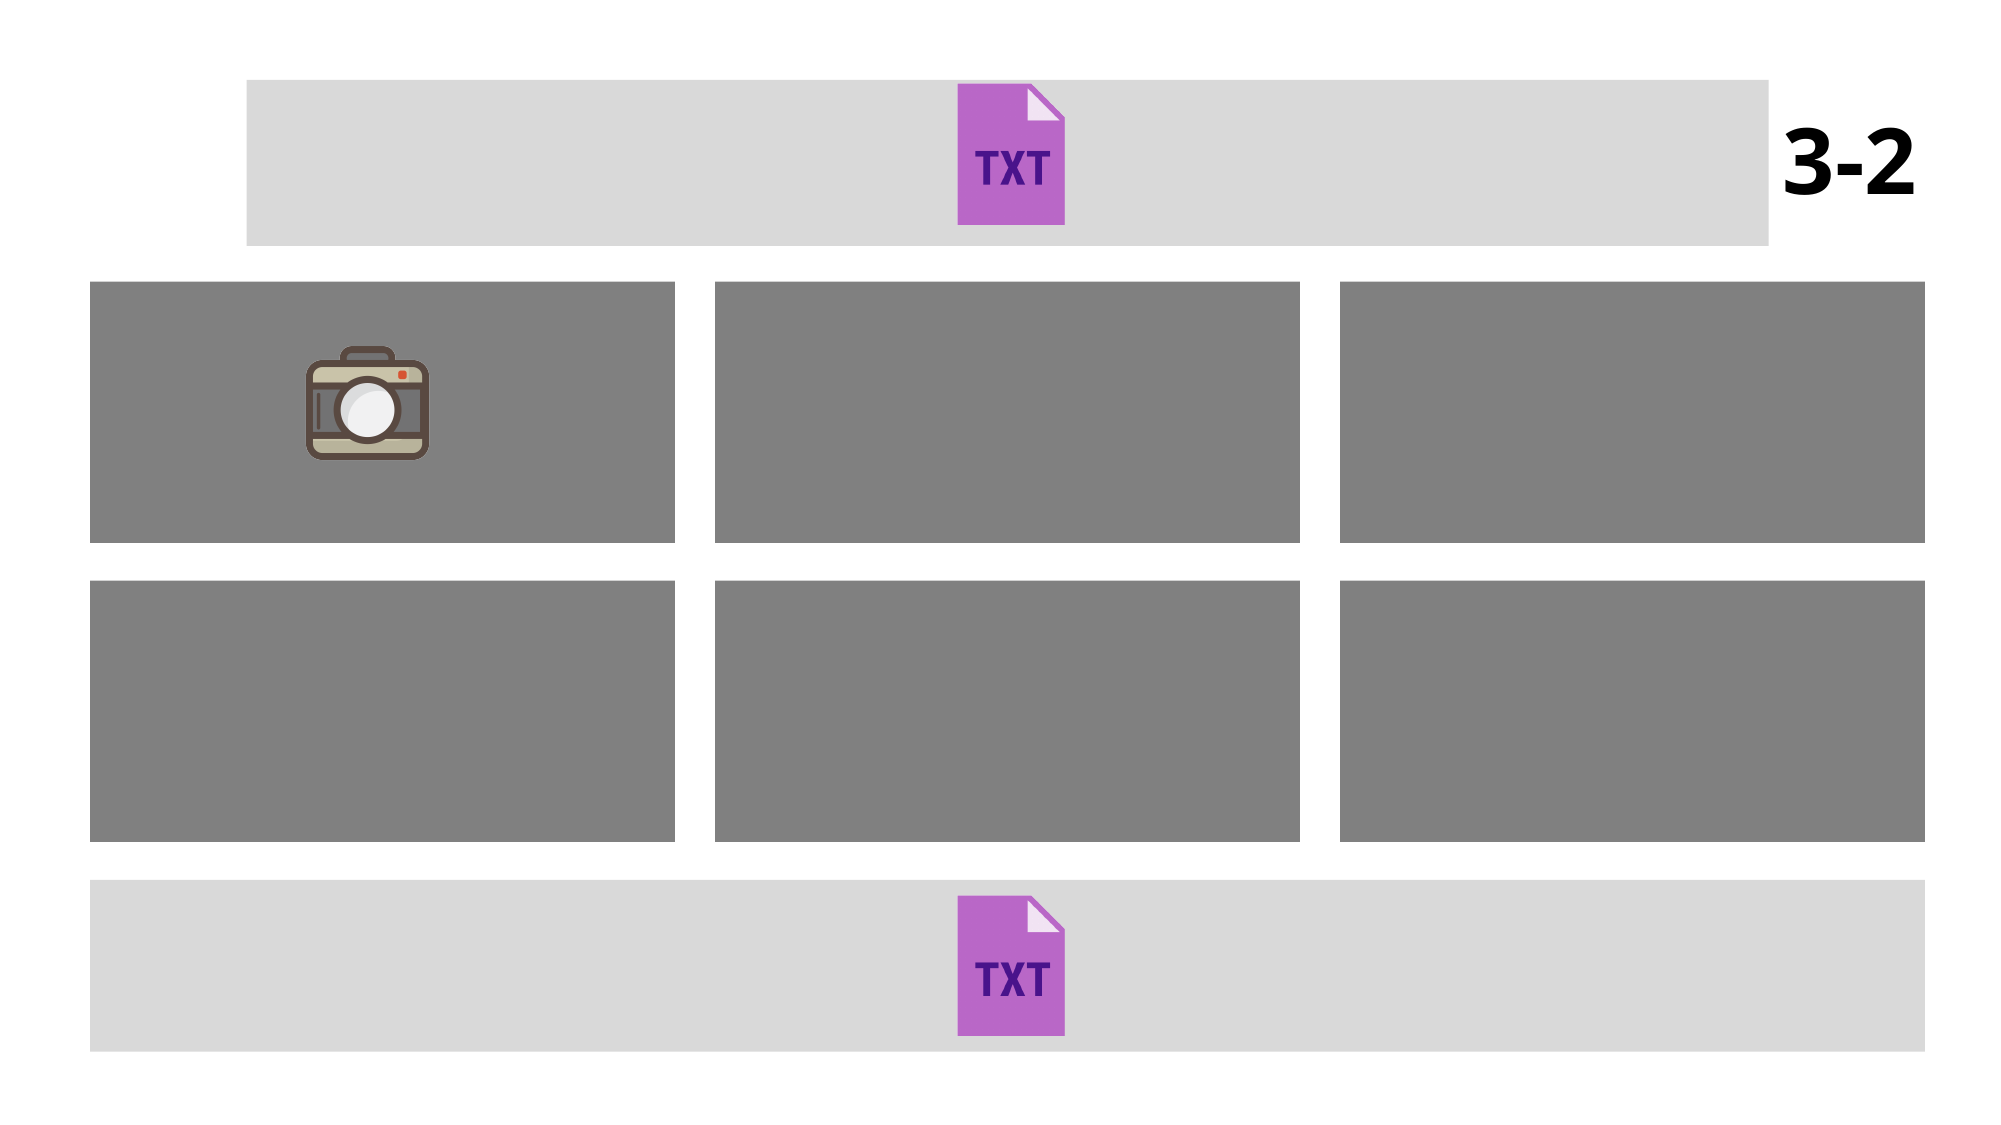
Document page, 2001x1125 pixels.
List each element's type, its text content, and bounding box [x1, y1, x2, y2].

picture [927, 73, 1088, 235]
text_box 3-2 [1768, 95, 1993, 221]
text_box [89, 281, 676, 544]
text_box [89, 580, 676, 843]
text_box [714, 281, 1301, 544]
text_box [714, 580, 1301, 843]
picture [262, 298, 472, 508]
text_box [89, 879, 1926, 1053]
picture [927, 885, 1088, 1046]
text_box [1339, 281, 1926, 544]
text_box [1339, 580, 1926, 843]
text_box [246, 79, 1770, 247]
